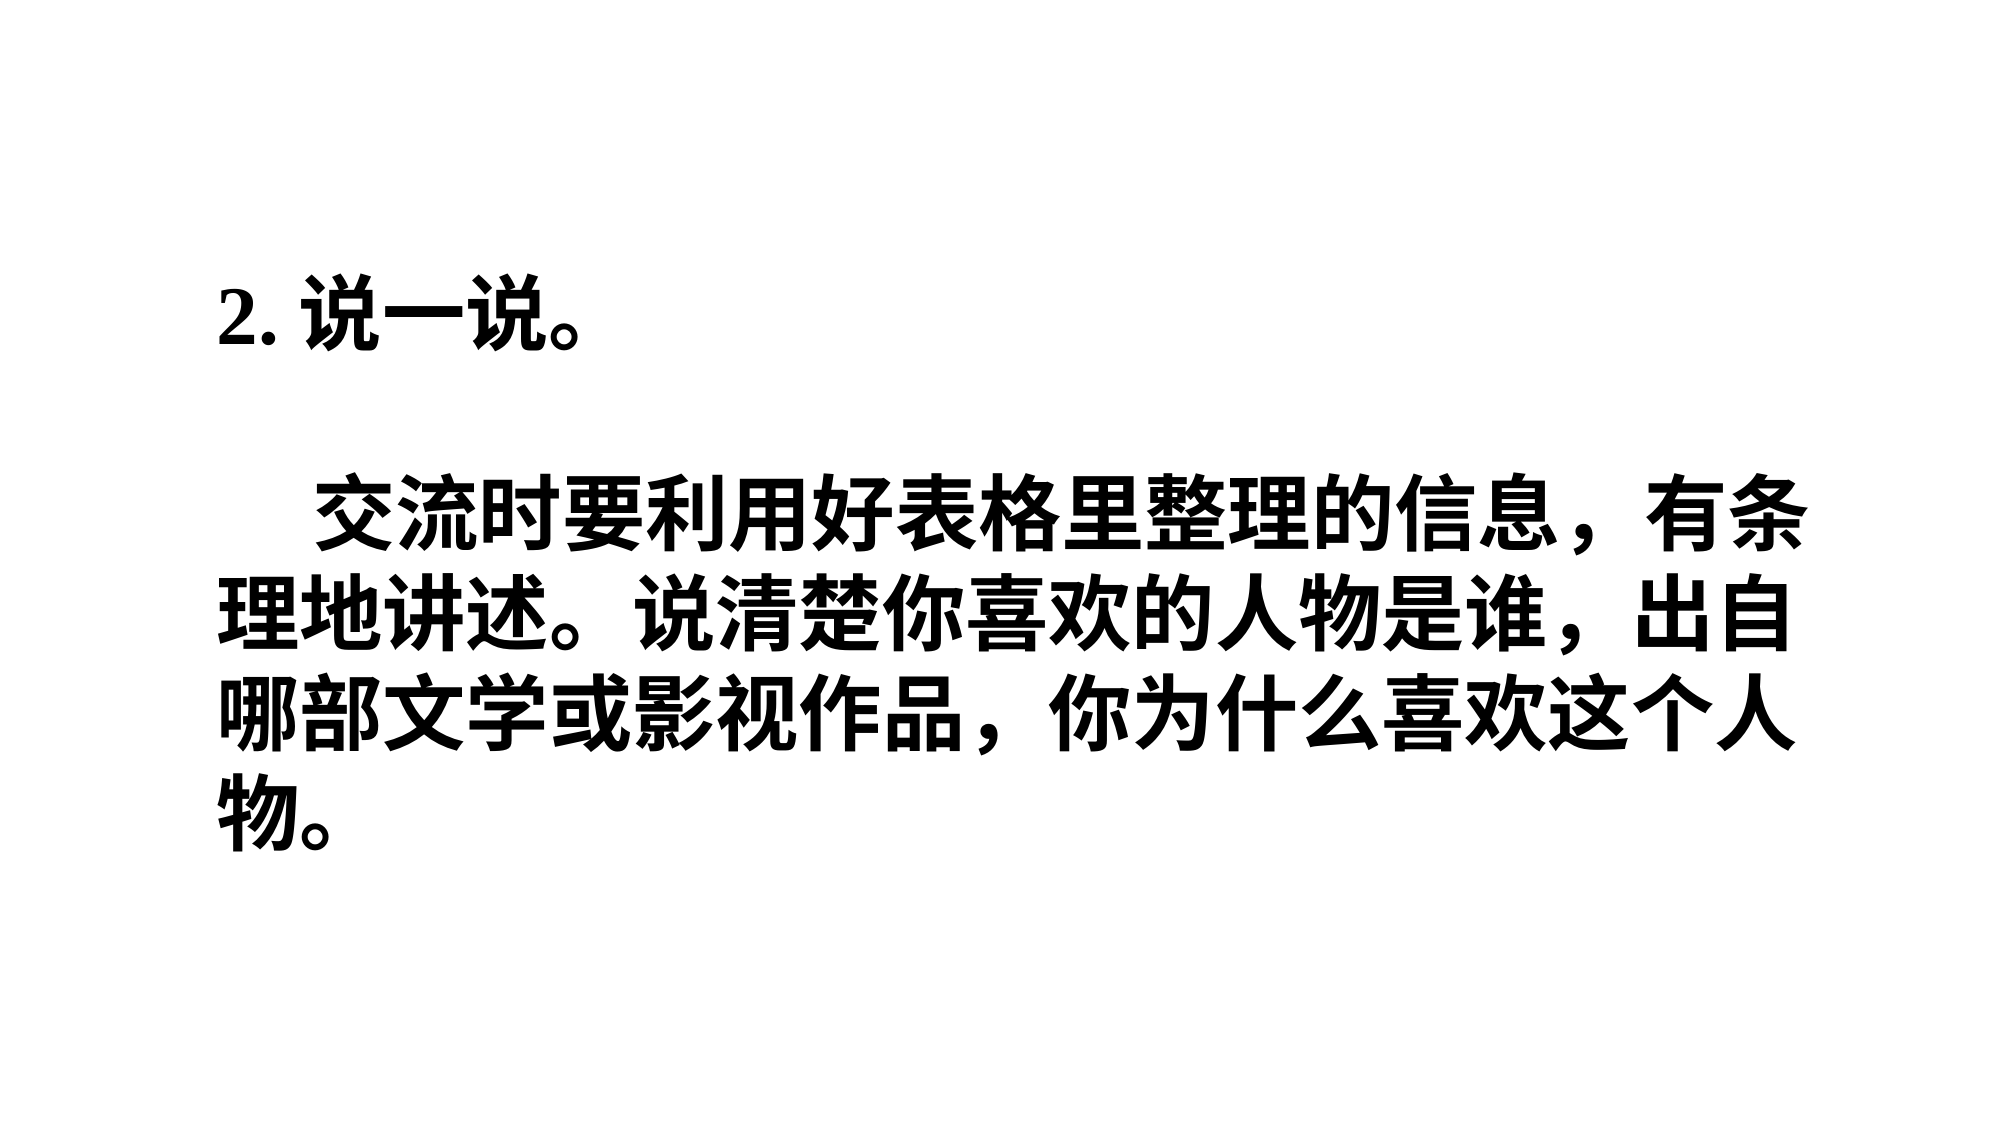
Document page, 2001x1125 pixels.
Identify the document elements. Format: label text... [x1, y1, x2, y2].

text_box 2.说一说。 交流时要利用好表格里整理的信息，有条理地讲述。说清楚你喜欢的人物是谁，出自哪部文学或影视作品，你为什么喜欢这个人物。 [201, 254, 1860, 969]
